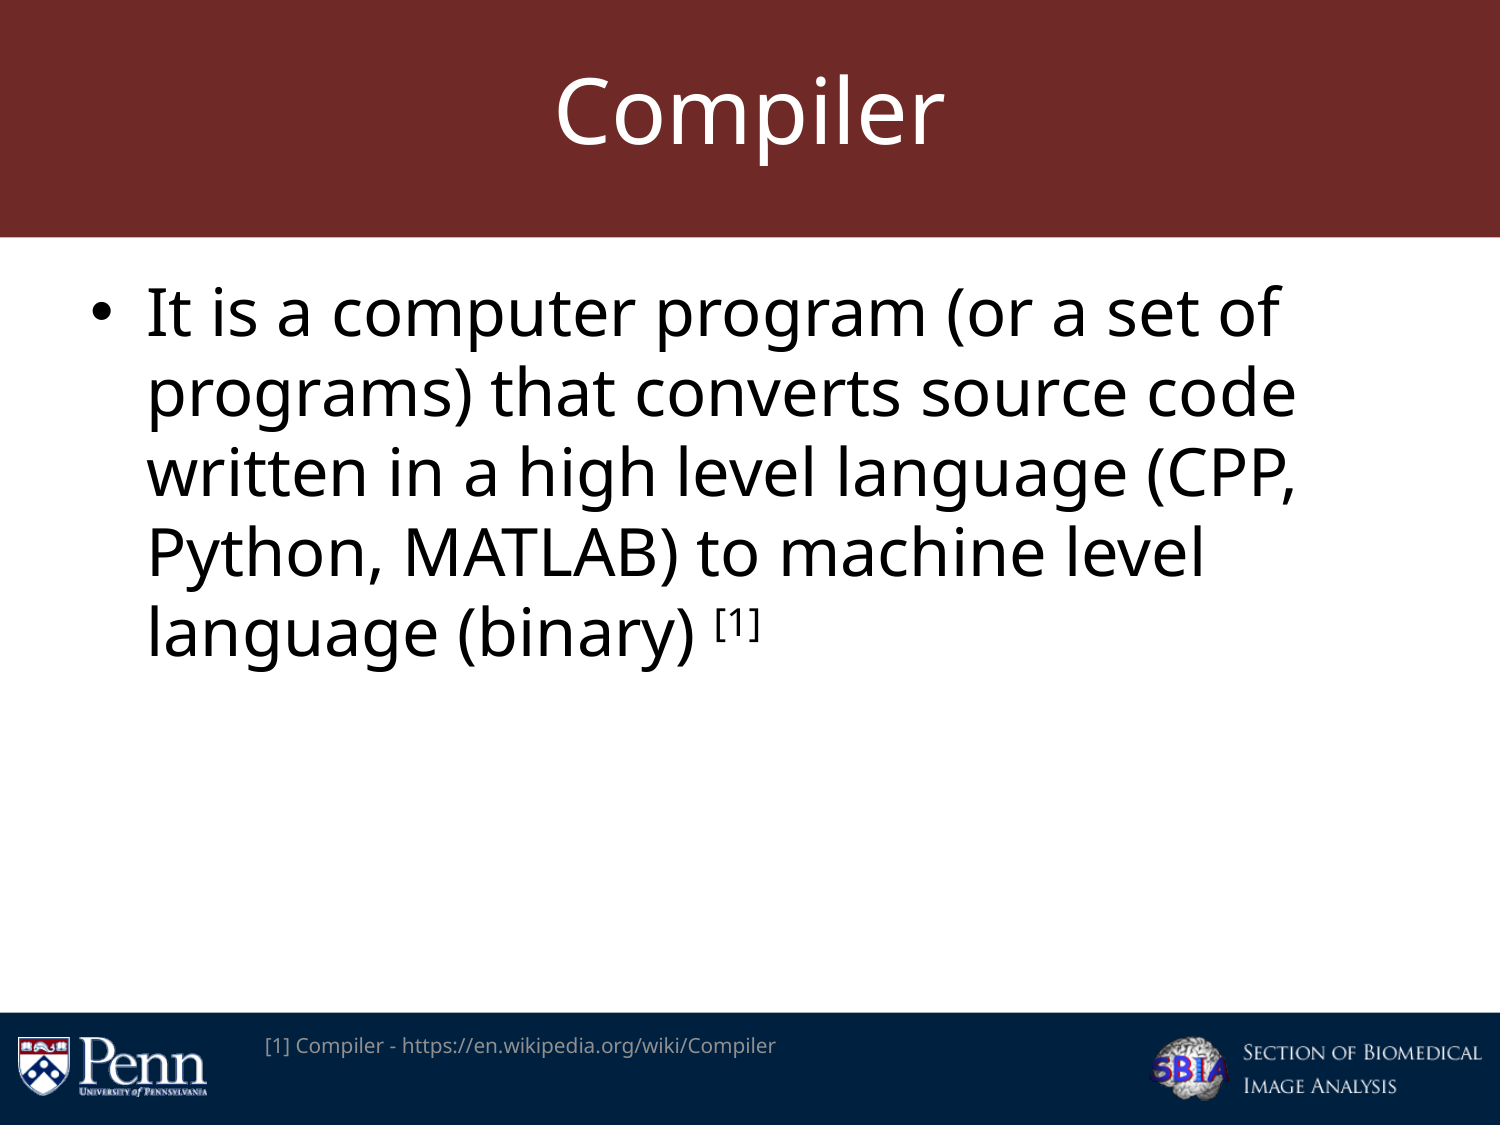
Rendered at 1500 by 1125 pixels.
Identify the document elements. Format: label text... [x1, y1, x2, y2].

footer [1] Compiler - https://en.wikipedia.org/wiki/Compiler [249, 1025, 1038, 1100]
list It is a computer program (or a set of programs) that converts source code written in a high level language (CPP, Python, MATLAB) to machine level language (binary) [1] [75, 262, 1425, 1013]
title Compiler [75, 45, 1425, 238]
picture [18, 1037, 207, 1097]
picture [1149, 1035, 1482, 1102]
